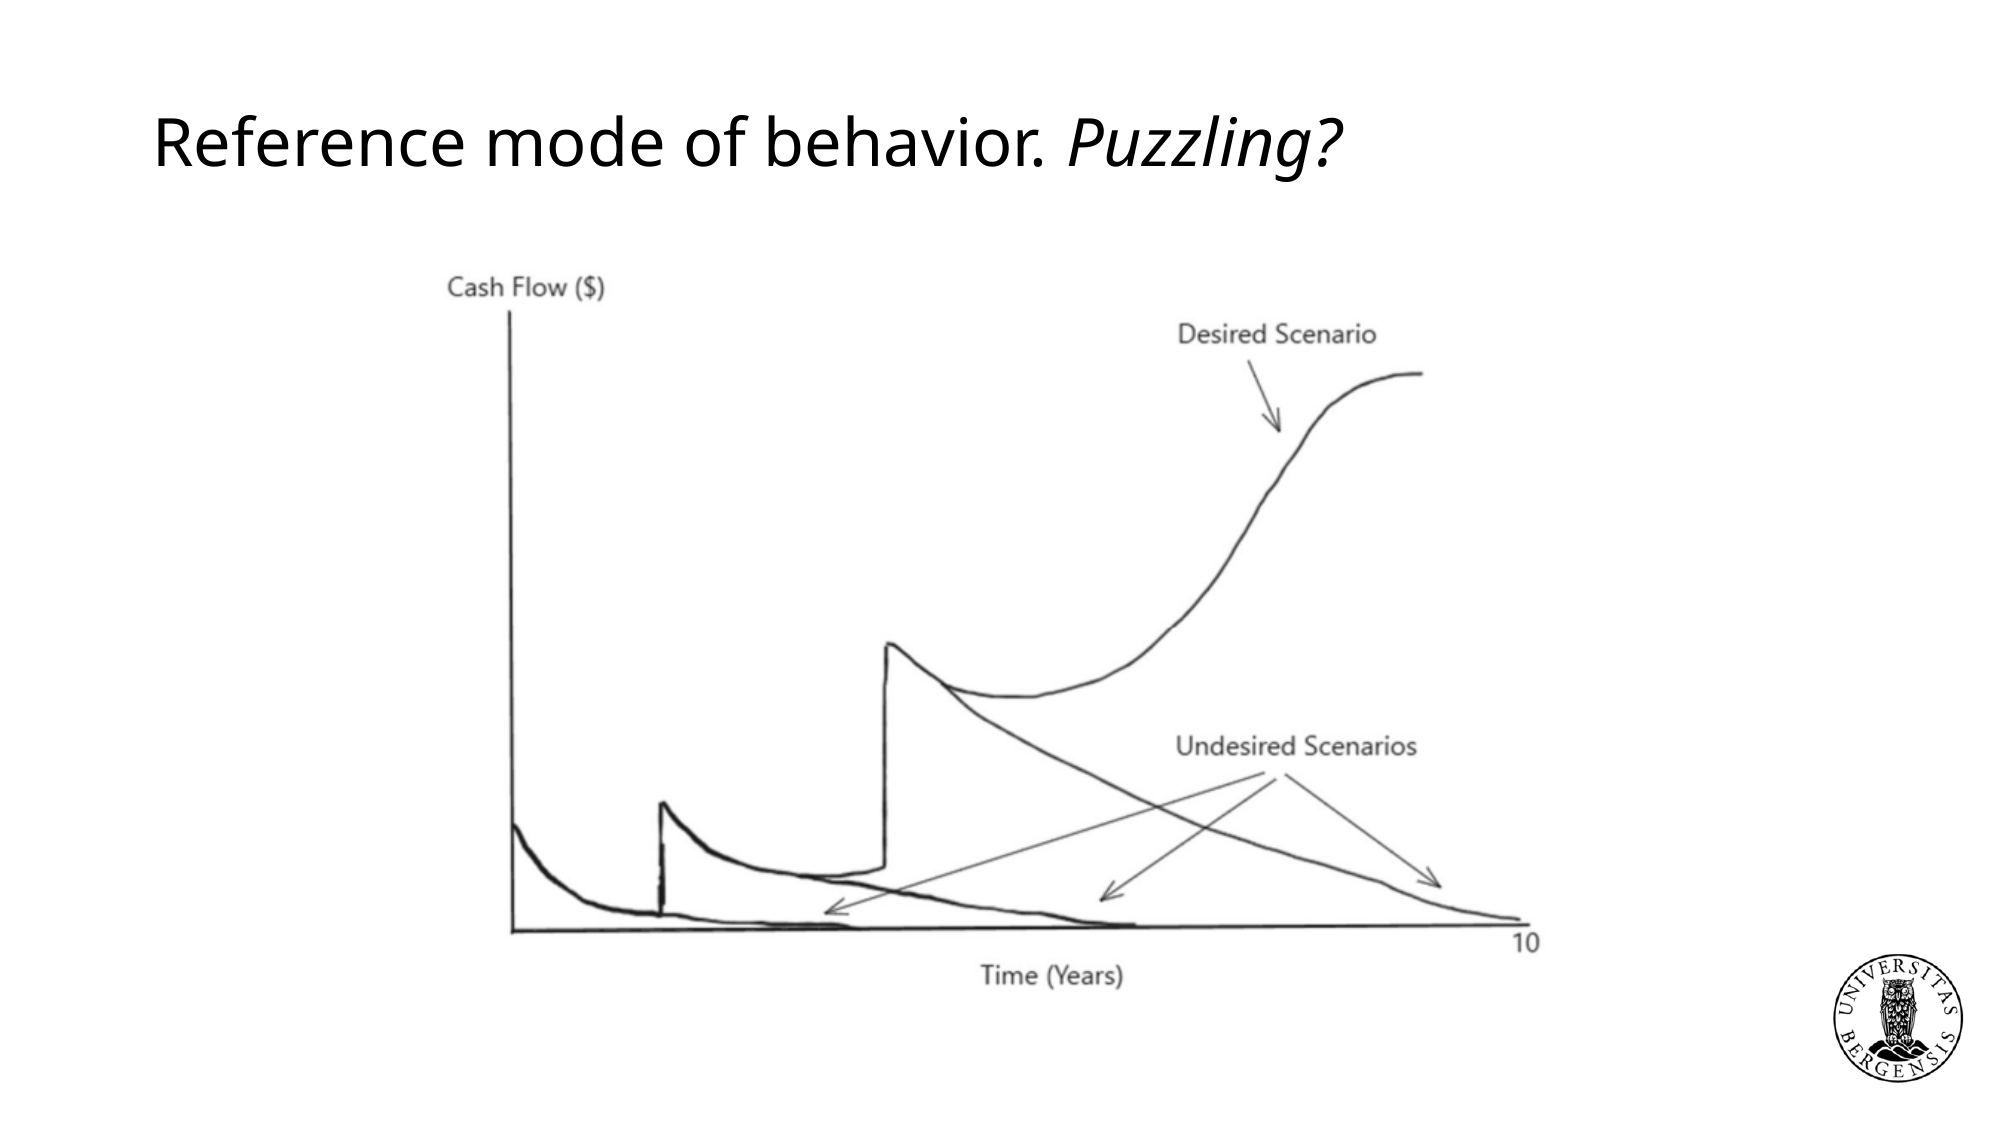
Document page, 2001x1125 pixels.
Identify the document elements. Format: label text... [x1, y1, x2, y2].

picture [430, 253, 1570, 1004]
picture [1817, 950, 1979, 1095]
title Reference mode of behavior. Puzzling? [137, 36, 1863, 254]
